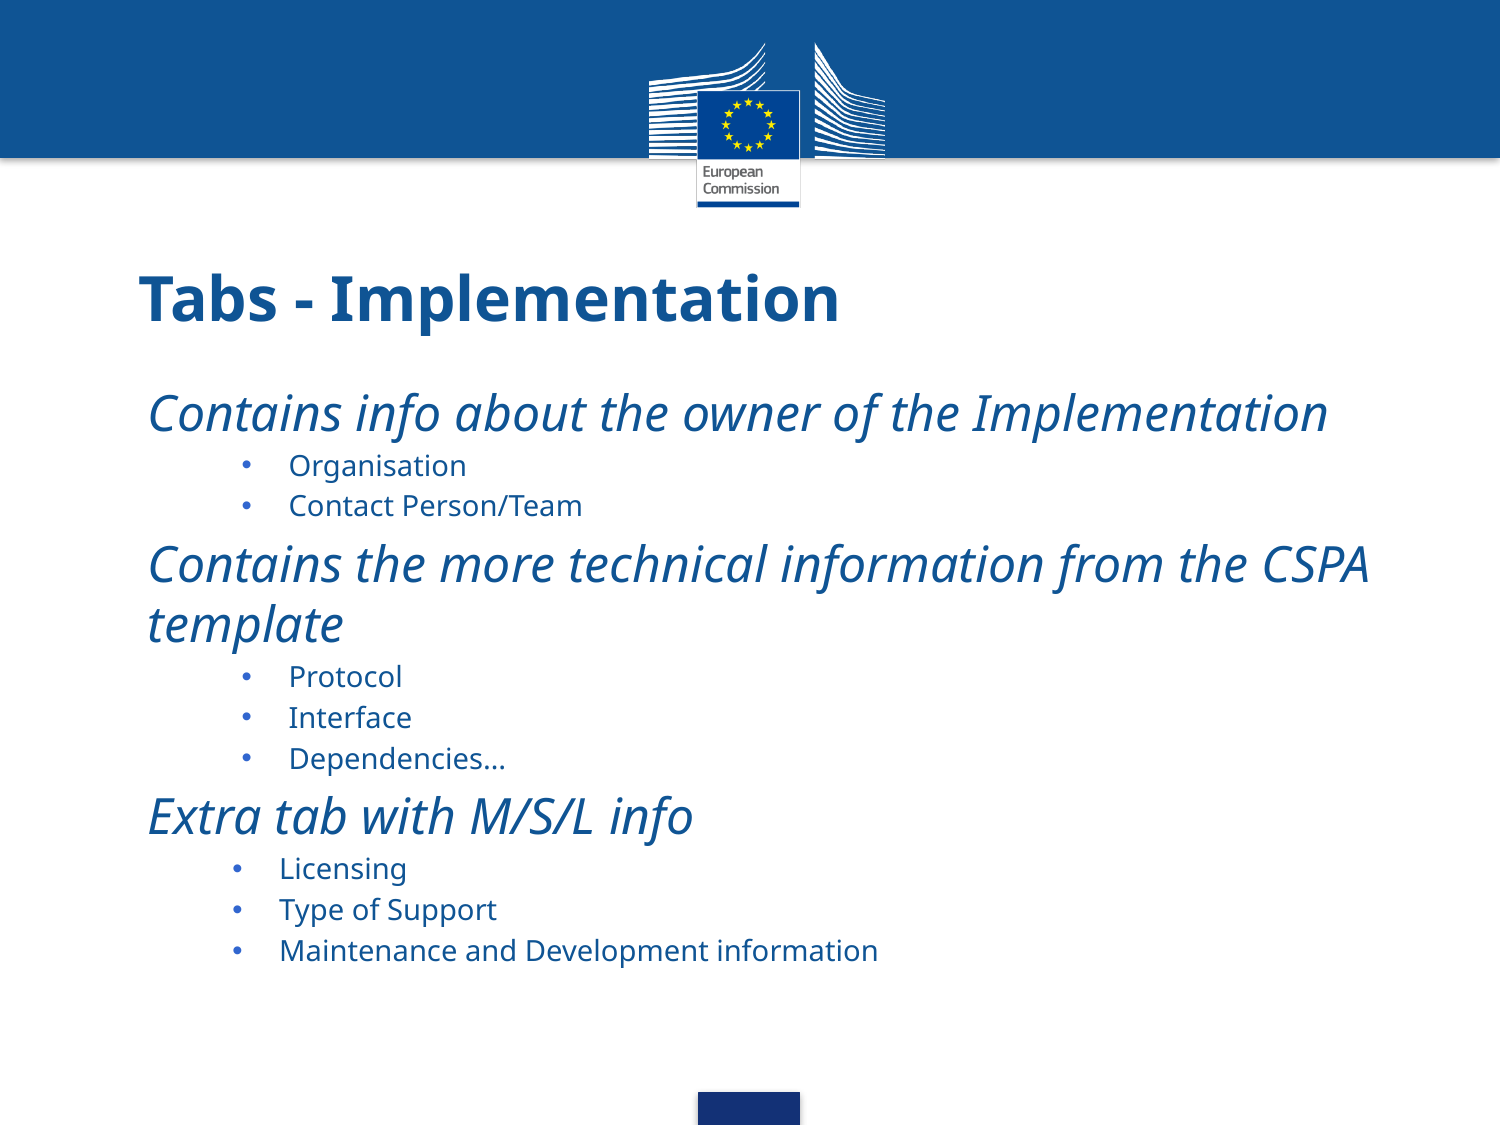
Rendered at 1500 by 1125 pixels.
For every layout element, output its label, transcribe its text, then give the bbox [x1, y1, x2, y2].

picture [649, 42, 885, 208]
list Contains info about the owner of the Implementation Organisation Contact Person/Team Contains the more technical information from the CSPA template Protocol Interface Dependencies… Extra tab with M/S/L info Licensing Type of Support Maintenance and Development information [76, 373, 1427, 953]
title Tabs - Implementation [64, 219, 1415, 374]
